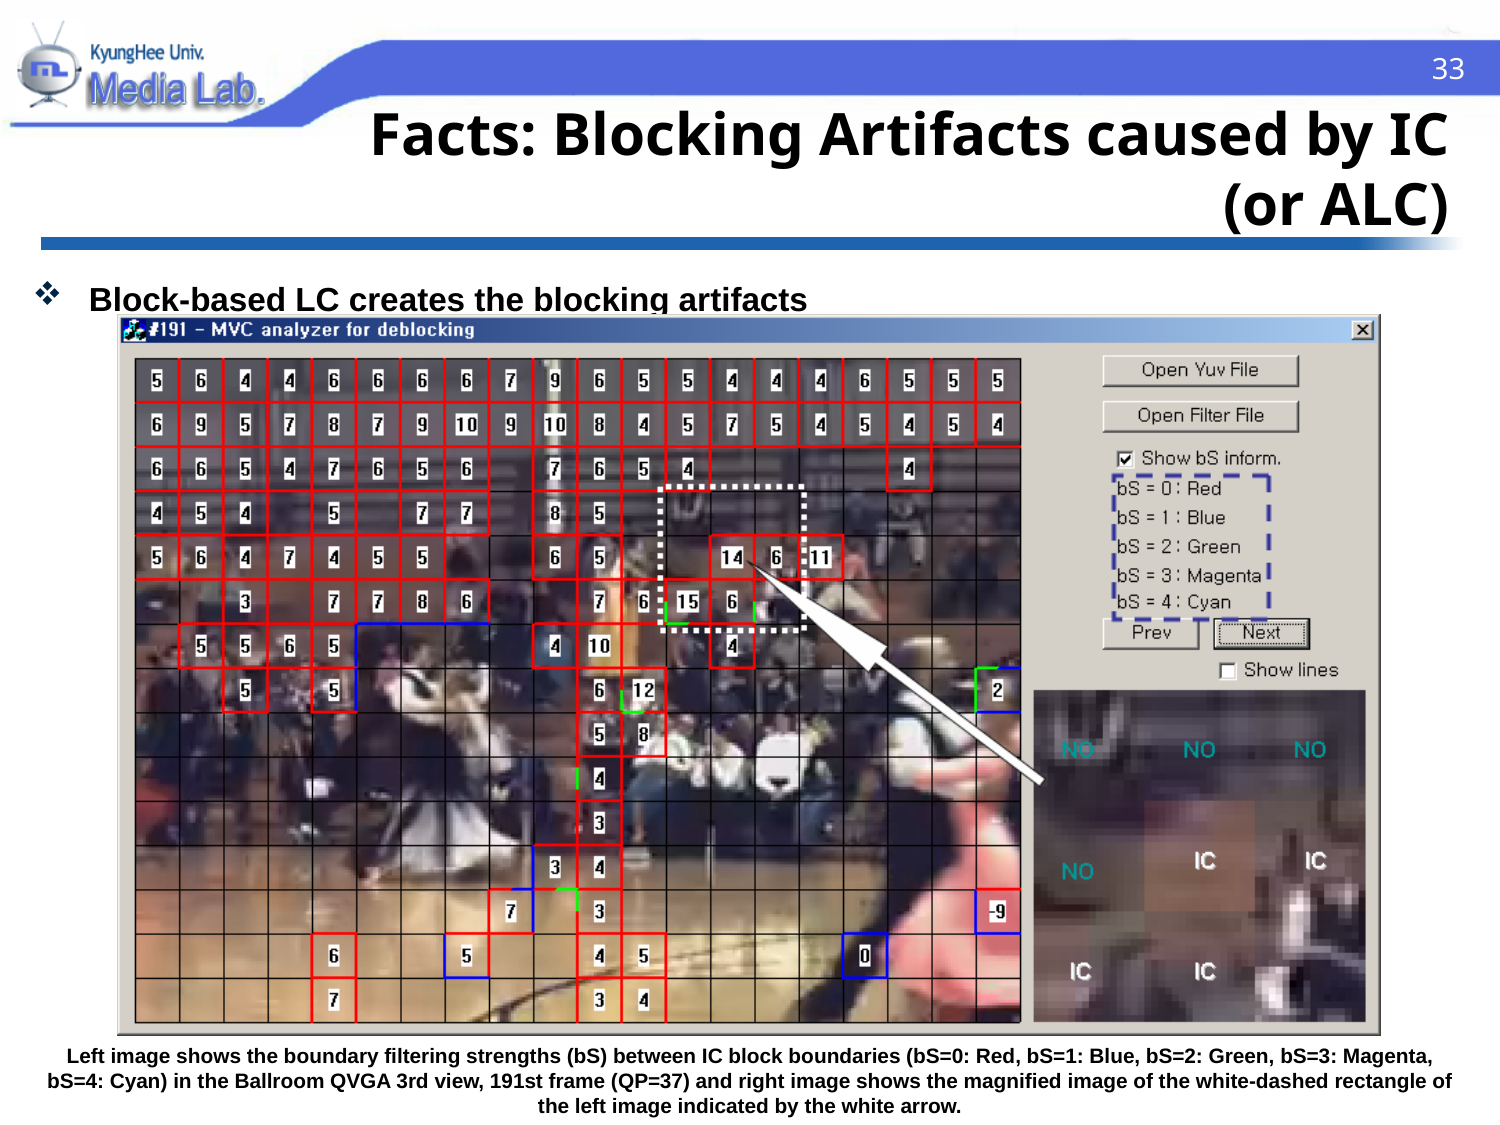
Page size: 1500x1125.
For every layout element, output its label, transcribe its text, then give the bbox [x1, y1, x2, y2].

list Block-based LC creates the blocking artifacts [17, 262, 1483, 1107]
picture [117, 314, 1381, 1037]
slide_number 33 [1403, 42, 1481, 93]
text_box Left image shows the boundary filtering strengths (bS) between IC block boundaries (bS=0: Red, bS=1: Blue, bS=2: Green, bS=3: Magenta, bS=4: Cyan) in the Ballroom QVGA 3rd view, 191st frame (QP=37) and right image shows the magnified image of the white-dashed rectangle of the left image indicated by the white arrow. [26, 1034, 1474, 1125]
picture [0, 0, 1500, 138]
title Facts: Blocking Artifacts caused by IC (or ALC) [312, 101, 1465, 233]
picture [41, 237, 1500, 250]
